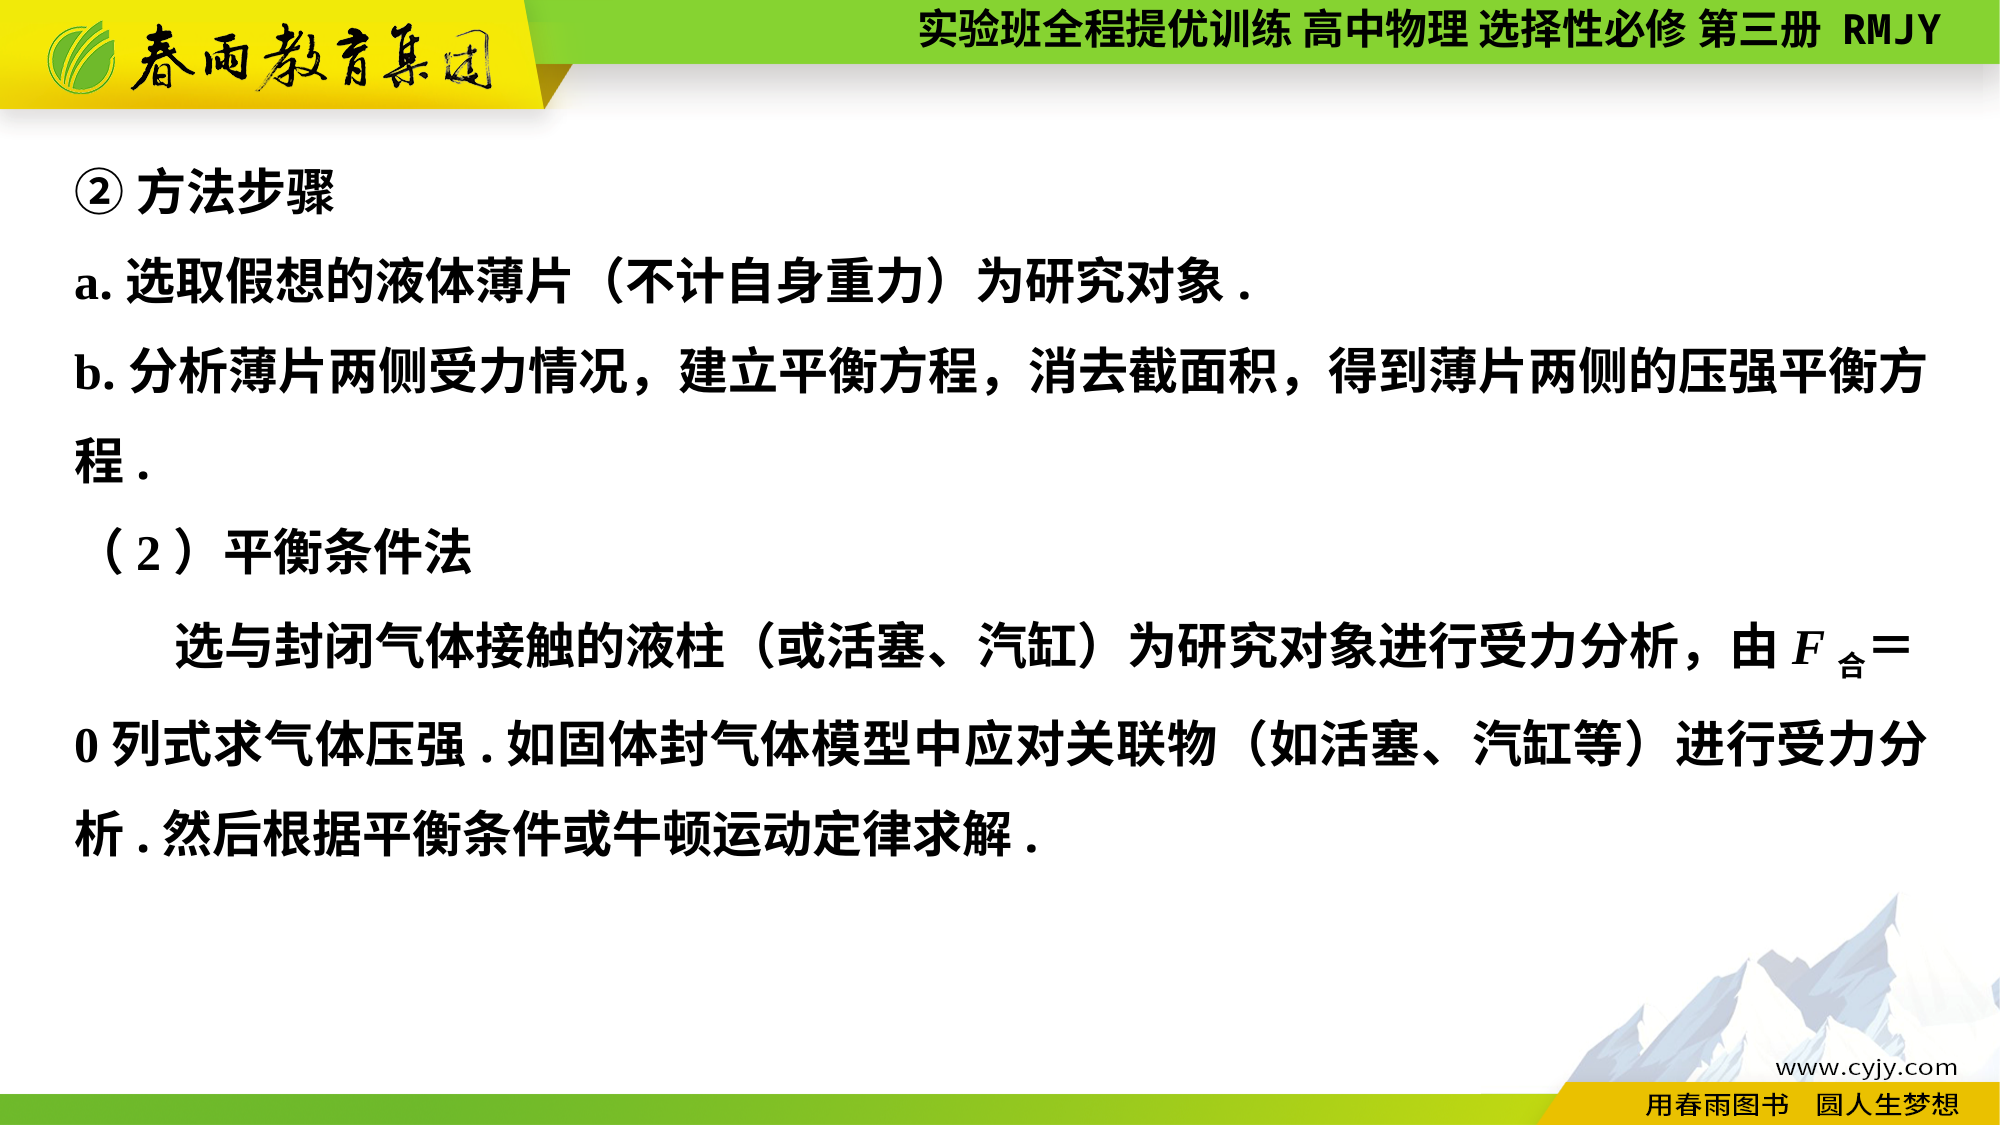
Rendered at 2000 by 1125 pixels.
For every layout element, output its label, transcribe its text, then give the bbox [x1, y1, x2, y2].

list ②方法步骤 a.选取假想的液体薄片（不计自身重力）为研究对象. b.分析薄片两侧受力情况，建立平衡方程，消去截面积，得到薄片两侧的压强平衡方程. （2）平衡条件法 选与封闭气体接触的液柱（或活塞、汽缸）为研究对象进行受力分析，由F合＝0列式求气体压强.如固体封气体模型中应对关联物（如活塞、汽缸等）进行受力分析.然后根据平衡条件或牛顿运动定律求解. [59, 122, 1944, 854]
picture [0, 0, 2000, 1125]
